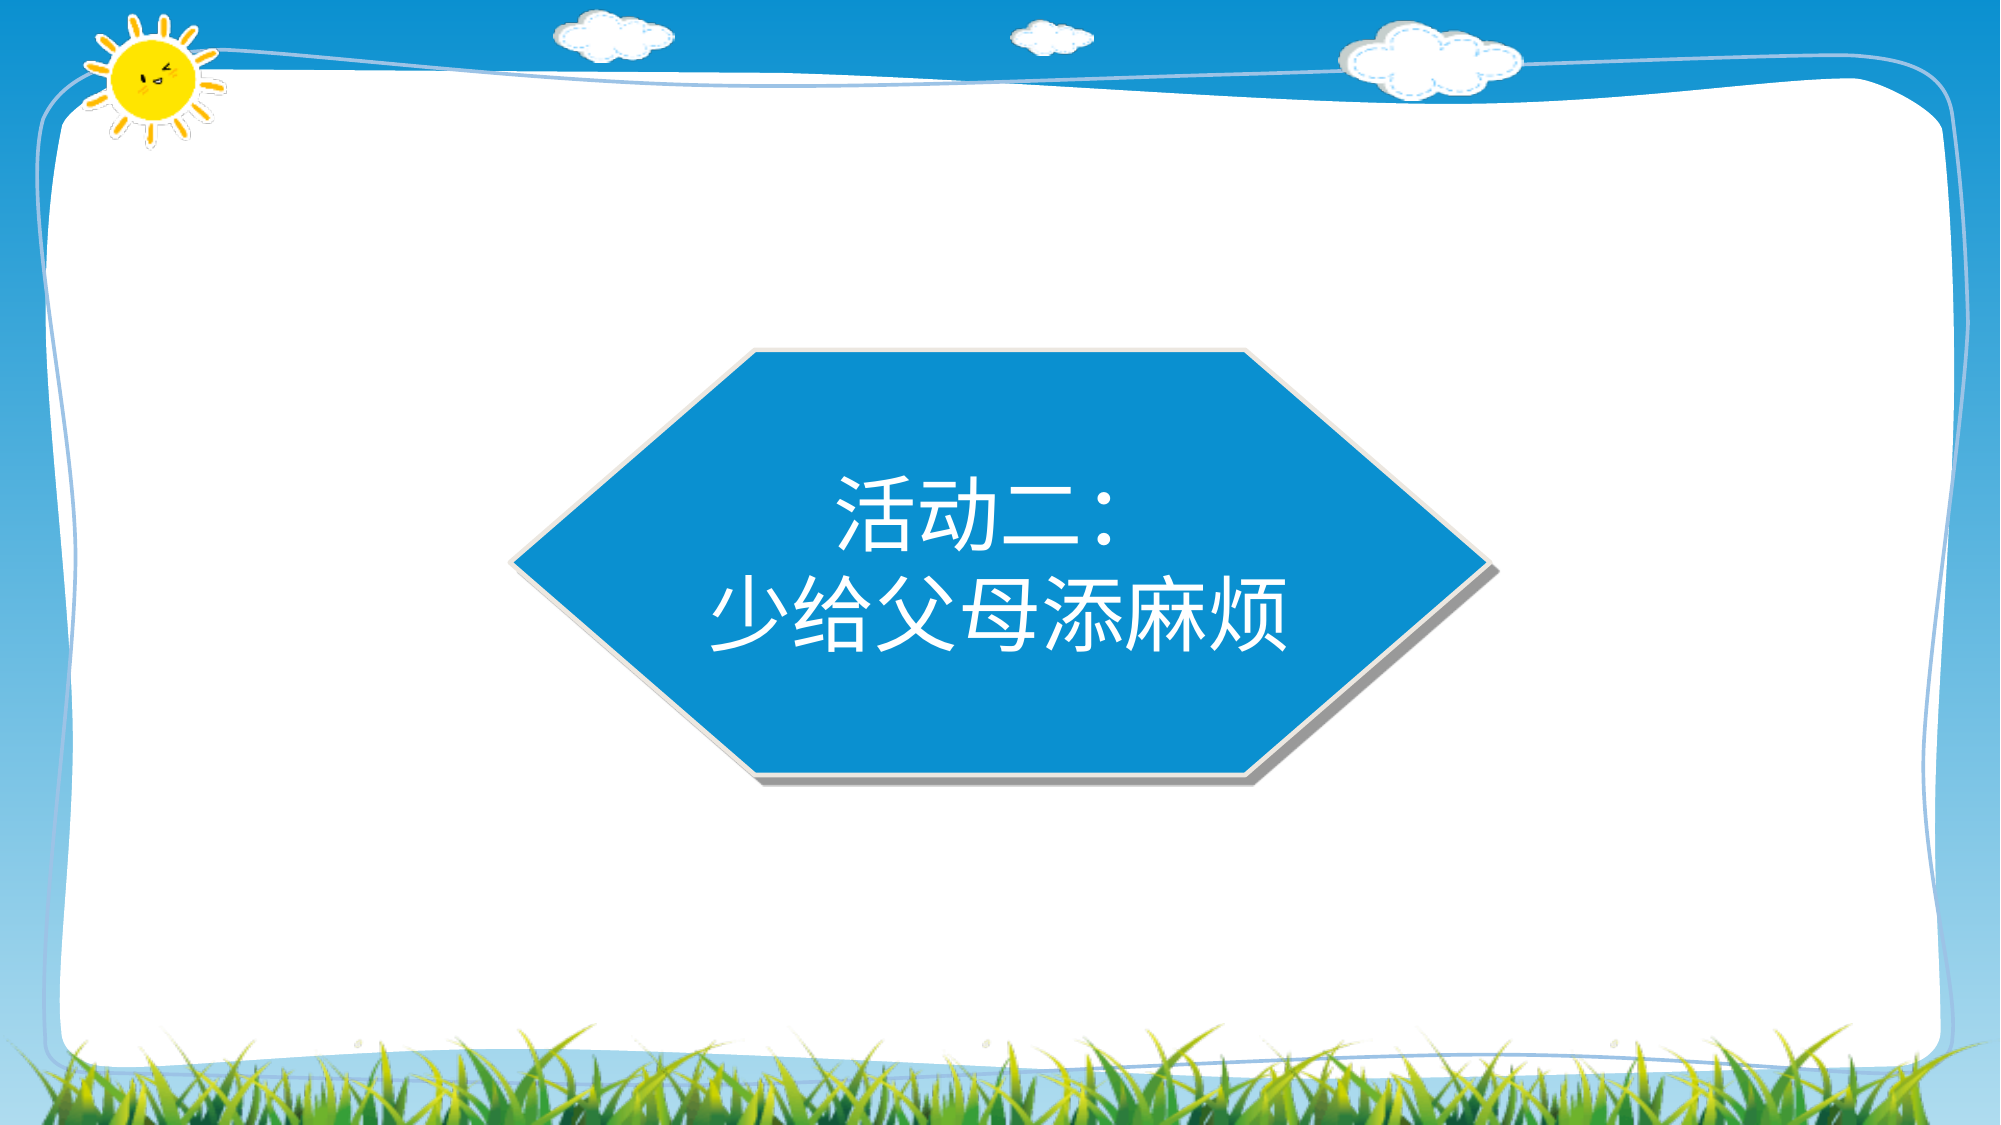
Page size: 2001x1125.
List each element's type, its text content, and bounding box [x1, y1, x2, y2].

picture [1338, 21, 1524, 101]
picture [1010, 20, 1094, 56]
picture [75, 14, 230, 152]
picture [3, 1023, 2001, 1125]
picture [553, 9, 675, 63]
text_box 活动二： 少给父母添麻烦 [509, 349, 1491, 775]
